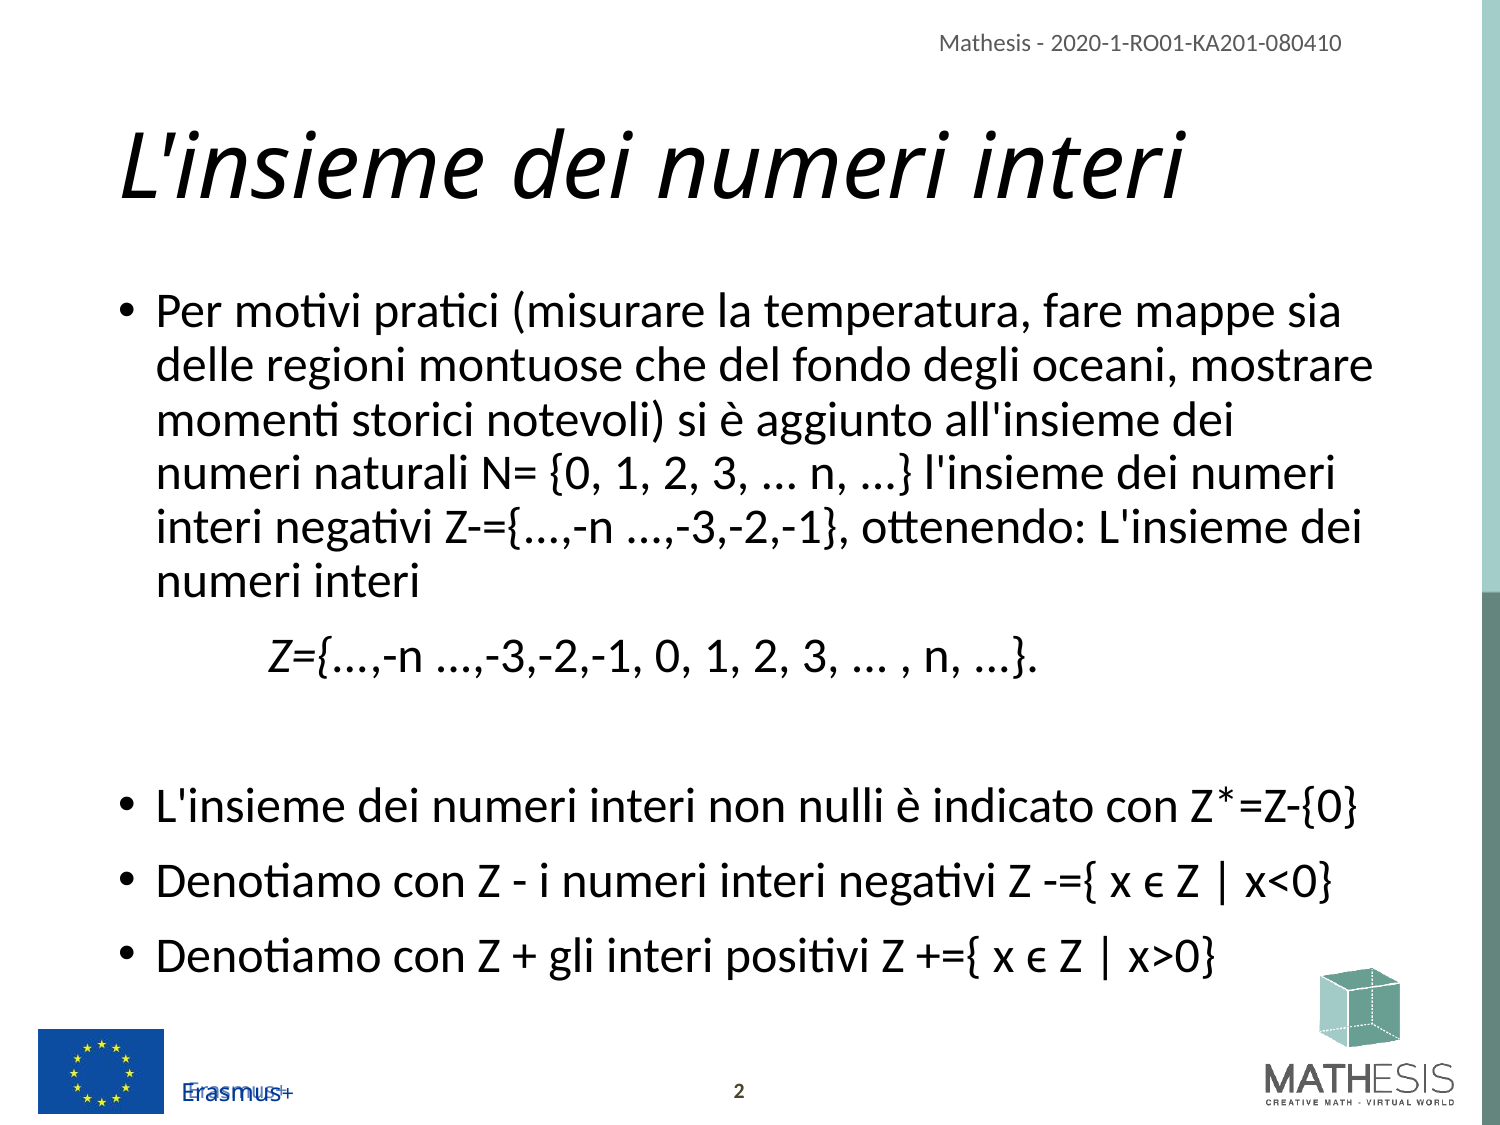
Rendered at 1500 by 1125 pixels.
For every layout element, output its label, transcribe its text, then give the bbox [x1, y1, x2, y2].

title L'insieme dei numeri interi [103, 59, 1397, 277]
list Per motivi pratici (misurare la temperatura, fare mappe sia delle regioni montuose che del fondo degli oceani, mostrare momenti storici notevoli) si è aggiunto all'insieme dei numeri naturali N= {0, 1, 2, 3, ... n, ...} l'insieme dei numeri interi negativi Z-={...,-n ...,-3,-2,-1}, ottenendo: L'insieme dei numeri interi Z={...,-n ...,-3,-2,-1, 0, 1, 2, 3, ... , n, ...}. L'insieme dei numeri interi non nulli è indicato con Z*=Z-{0} Denotiamo con Z - i numeri interi negativi Z -={ x ϵ Z | x<0} Denotiamo con Z + gli interi positivi Z +={ x ϵ Z | x>0} [103, 277, 1397, 992]
picture [38, 1029, 164, 1114]
